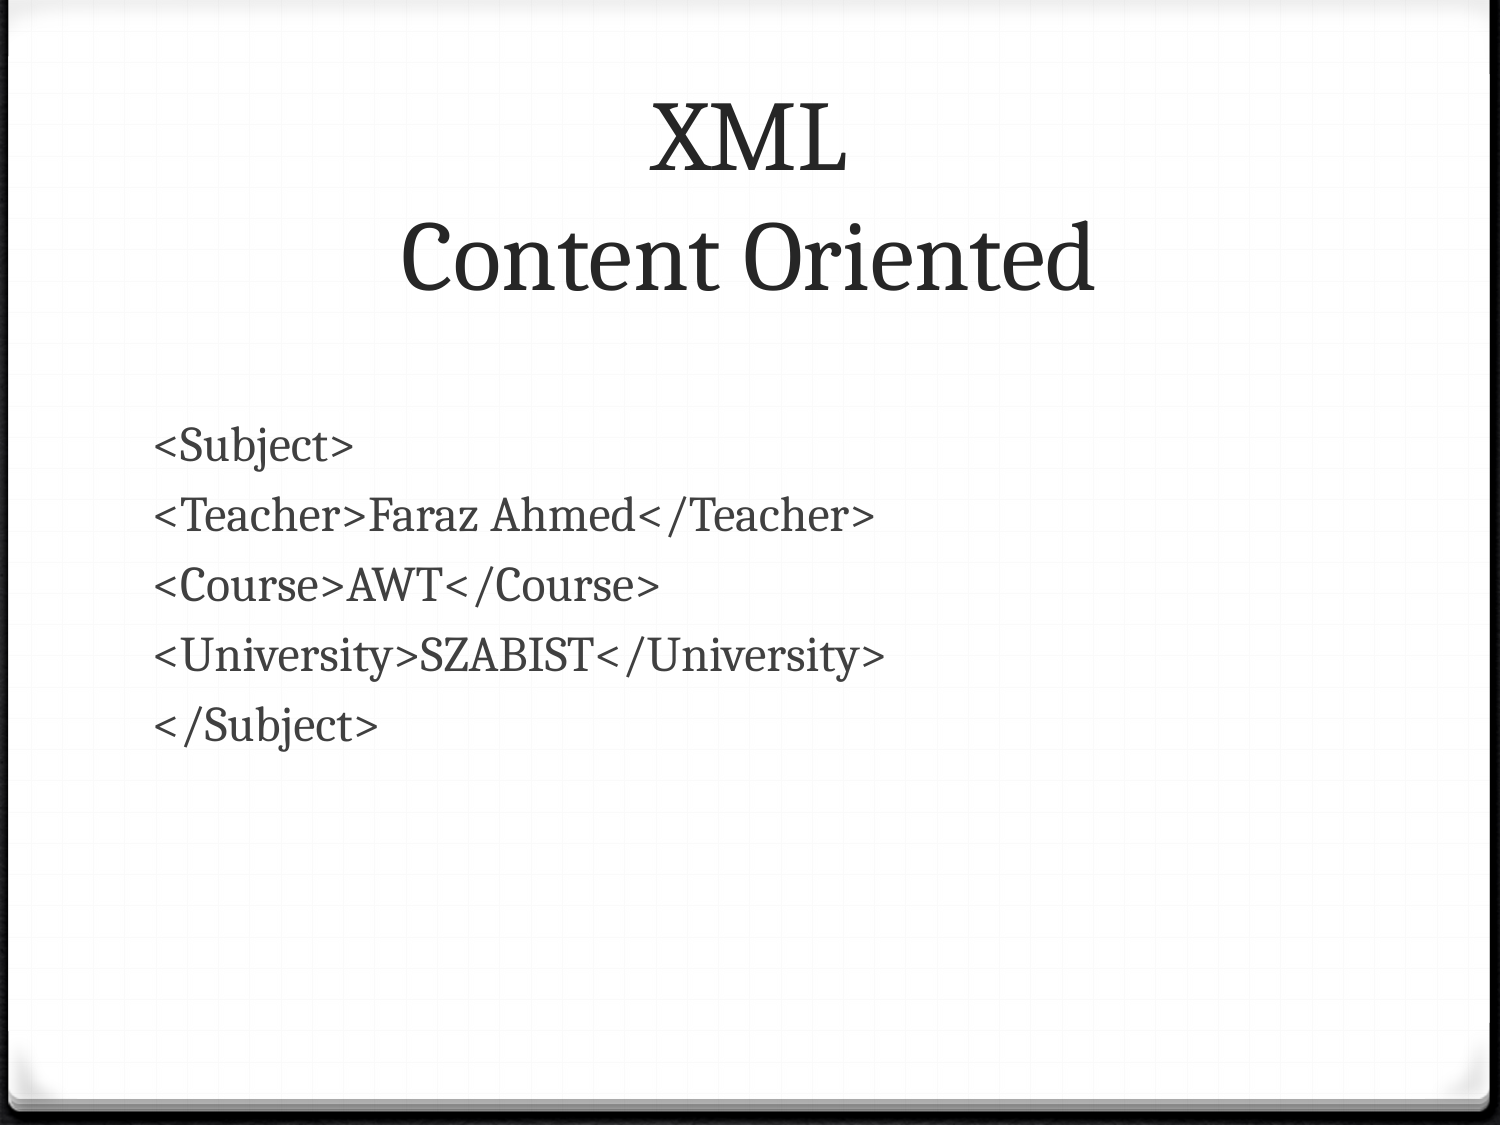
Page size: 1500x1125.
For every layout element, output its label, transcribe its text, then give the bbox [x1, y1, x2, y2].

title XML Content Oriented [90, 71, 1410, 309]
list <Subject> <Teacher>Faraz Ahmed</Teacher> <Course>AWT</Course> <University>SZABIST</University> </Subject> [137, 334, 1363, 983]
picture [0, 0, 1500, 1125]
